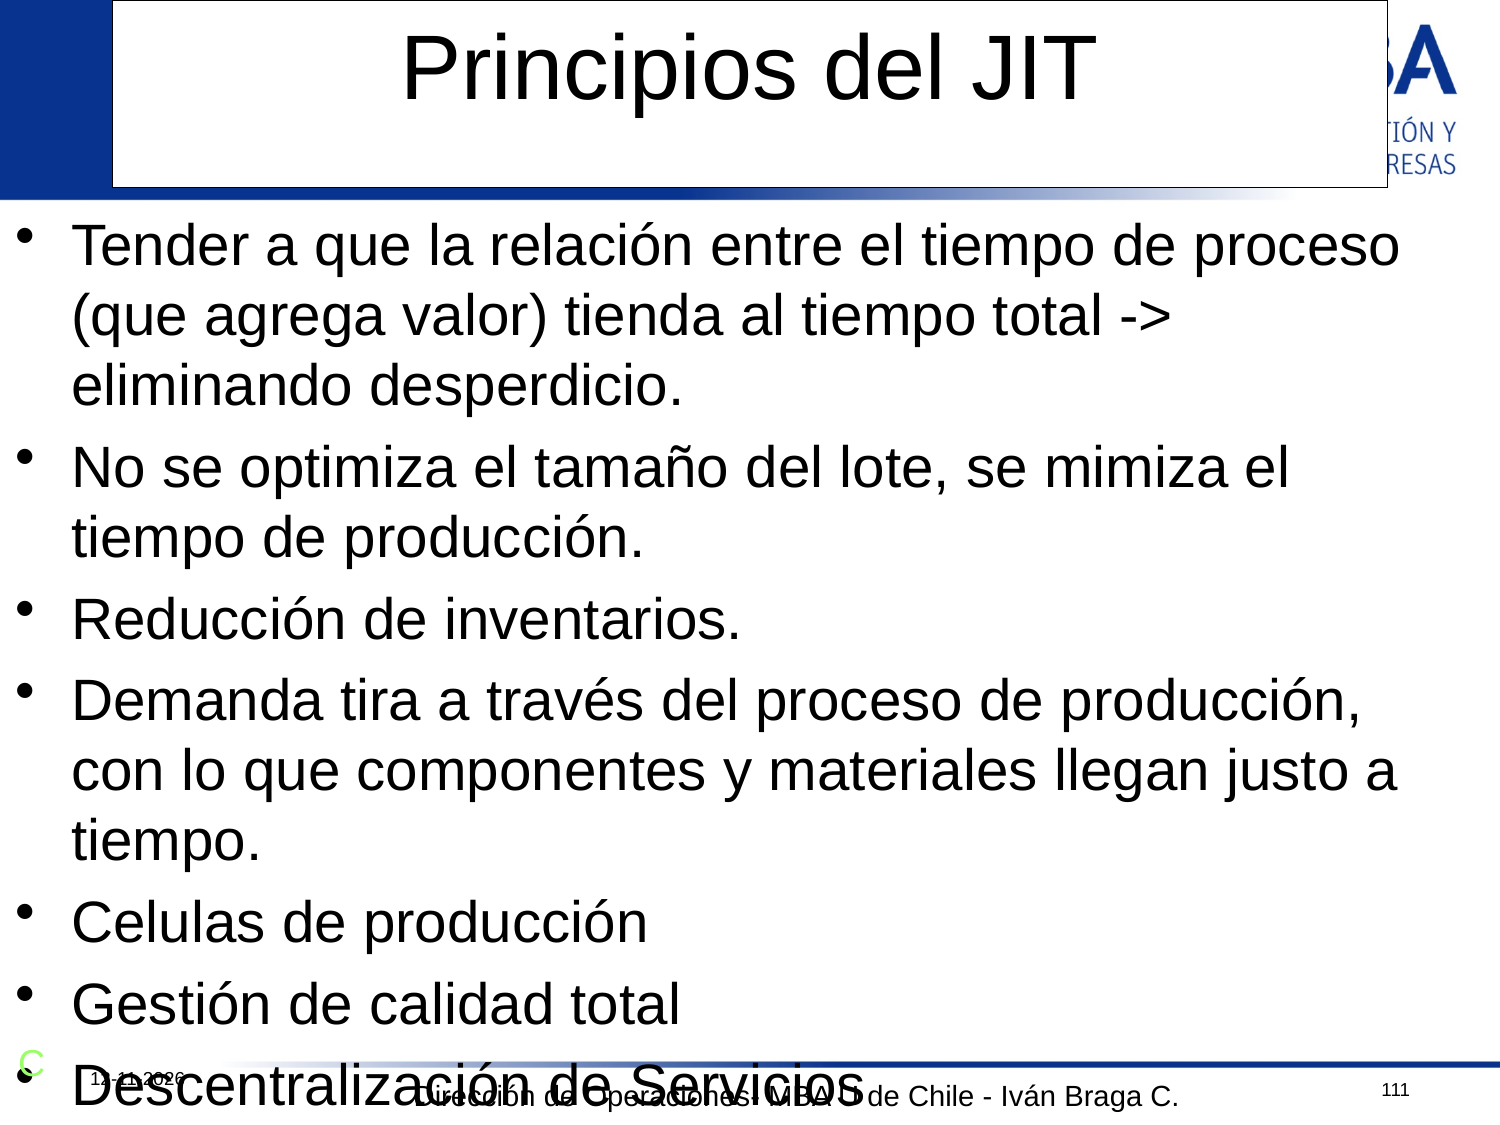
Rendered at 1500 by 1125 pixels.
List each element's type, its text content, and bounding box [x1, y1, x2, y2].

picture [0, 0, 1500, 1125]
footer [501, 1070, 1034, 1125]
list Tender a que la relación entre el tiempo de proceso (que agrega valor) tienda al tiempo total -> eliminando desperdicio. No se optimiza el tamaño del lote, se mimiza el tiempo de producción. Reducción de inventarios. Demanda tira a través del proceso de producción, con lo que componentes y materiales llegan justo a tiempo. Celulas de producción Gestión de calidad total Descentralización de Servicios [0, 200, 1463, 913]
text_box C [3, 1031, 61, 1092]
title Principios del JIT [112, 0, 1388, 188]
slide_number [74, 1058, 426, 1103]
slide_number 111 [1234, 1070, 1426, 1125]
